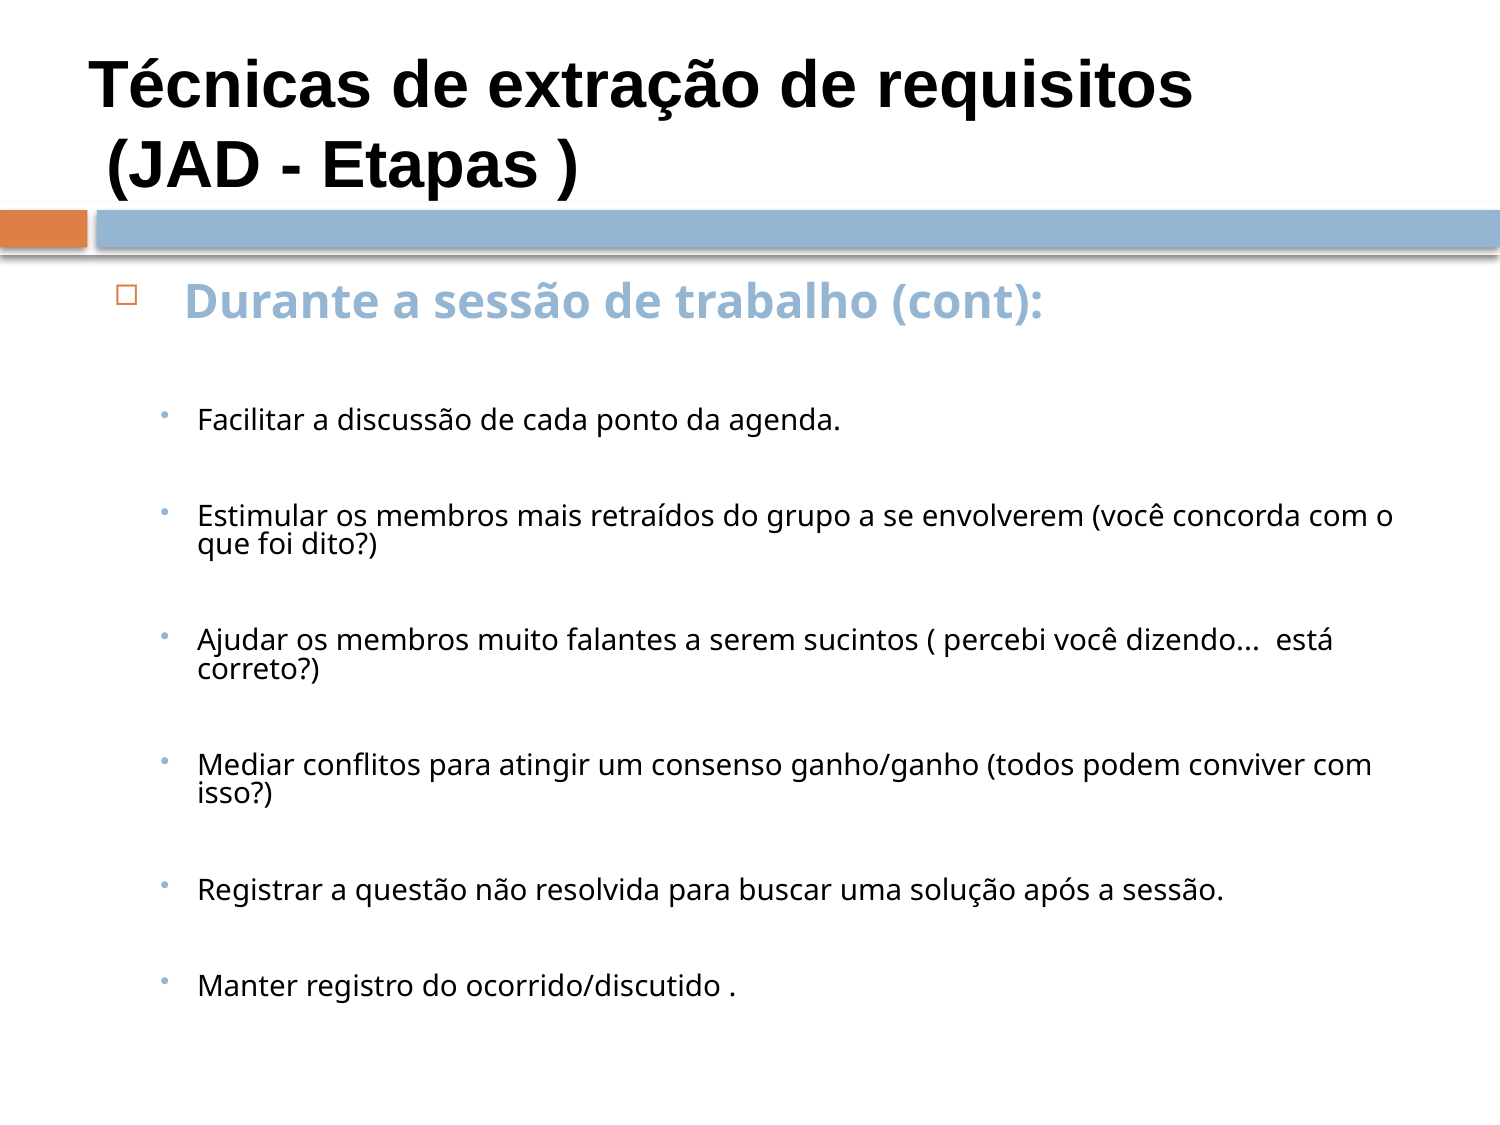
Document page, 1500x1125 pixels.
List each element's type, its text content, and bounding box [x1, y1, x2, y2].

text_box Técnicas de extração de requisitos (JAD - Etapas ) [73, 81, 1349, 208]
list Durante a sessão de trabalho (cont): Facilitar a discussão de cada ponto da agenda. Estimular os membros mais retraídos do grupo a se envolverem (você concorda com o que foi dito?) Ajudar os membros muito falantes a serem sucintos ( percebi você dizendo... está correto?) Mediar conflitos para atingir um consenso ganho/ganho (todos podem conviver com isso?) Registrar a questão não resolvida para buscar uma solução após a sessão. Manter registro do ocorrido/discutido . [99, 275, 1438, 1010]
